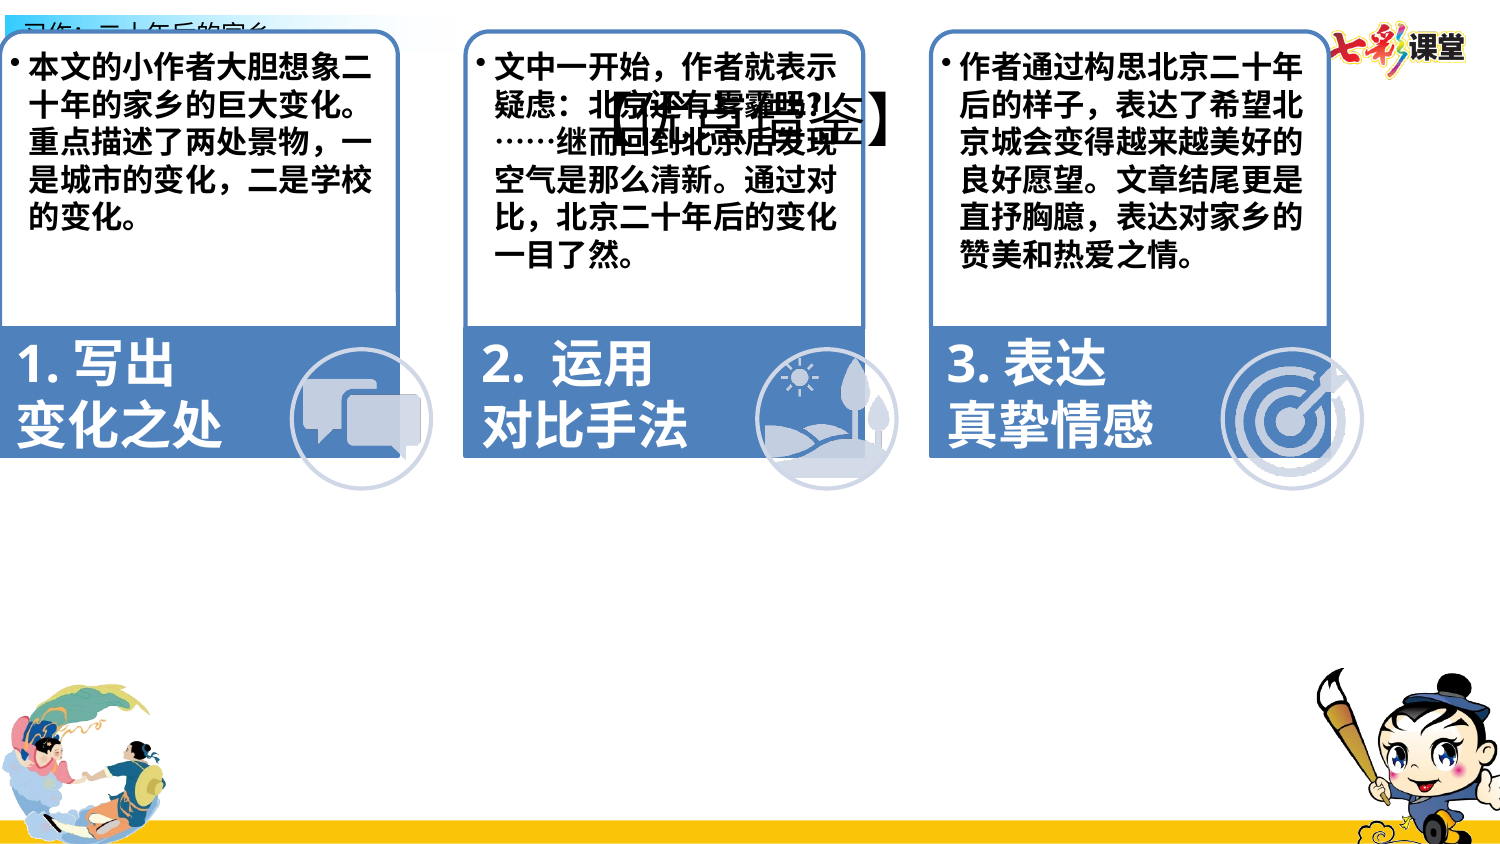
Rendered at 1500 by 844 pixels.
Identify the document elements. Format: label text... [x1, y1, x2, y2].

picture [1316, 20, 1468, 80]
picture [1316, 668, 1500, 844]
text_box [68, 168, 1431, 689]
picture [0, 667, 187, 844]
text_box 【优点借鉴】 [560, 76, 940, 161]
